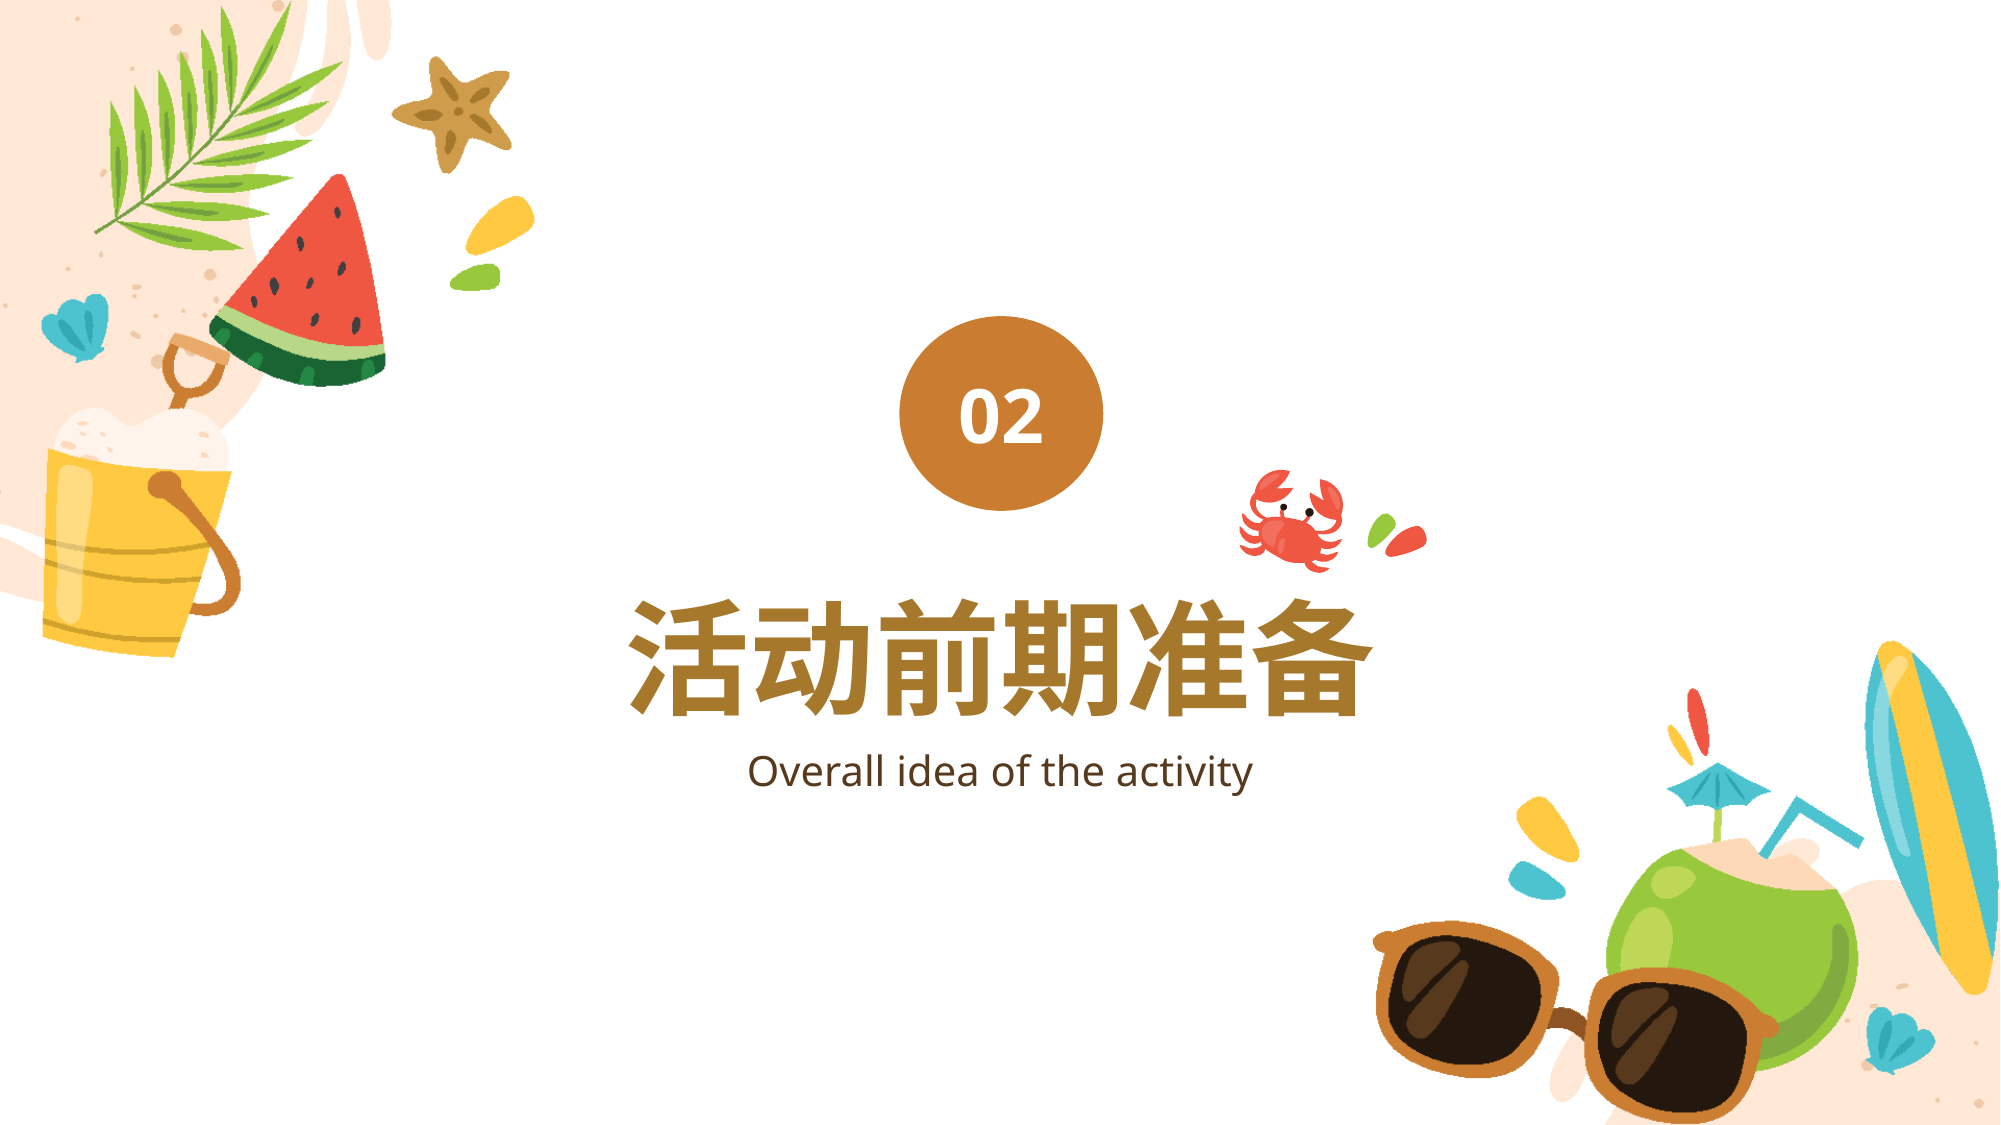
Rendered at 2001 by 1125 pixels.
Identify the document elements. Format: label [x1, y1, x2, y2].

text_box [603, 316, 1397, 803]
picture [0, 0, 2000, 1125]
